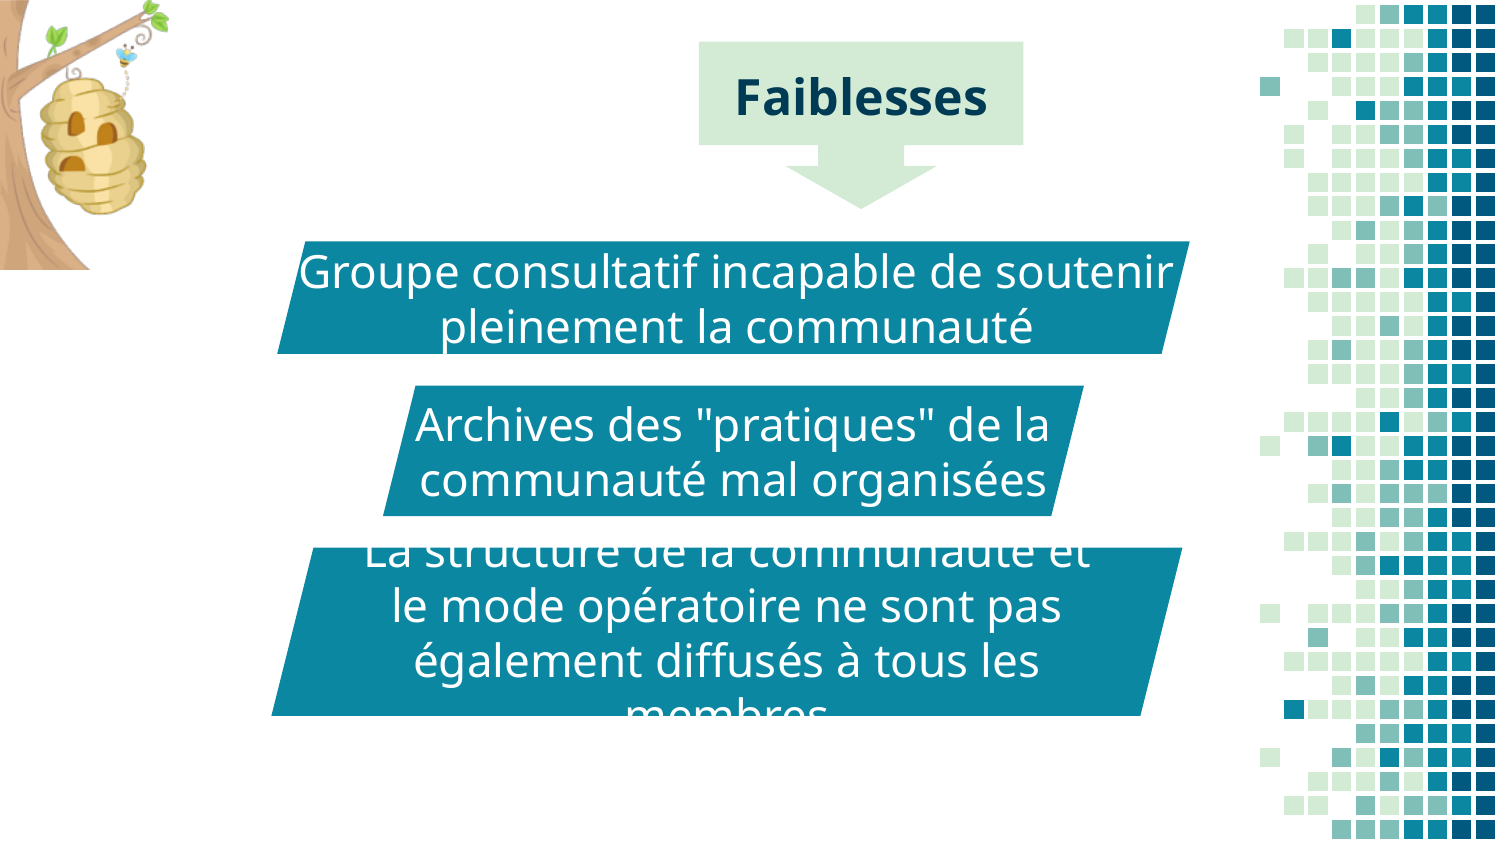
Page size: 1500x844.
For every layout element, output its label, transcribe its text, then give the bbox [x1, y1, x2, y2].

text_box Faiblesses [698, 41, 1024, 145]
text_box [230, 241, 1244, 355]
text_box [271, 547, 1183, 716]
text_box La structure de la communauté et le mode opératoire ne sont pas également diffusés à tous les membres [332, 566, 1122, 697]
picture [0, 0, 169, 270]
text_box [698, 145, 1024, 210]
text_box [382, 385, 1085, 517]
